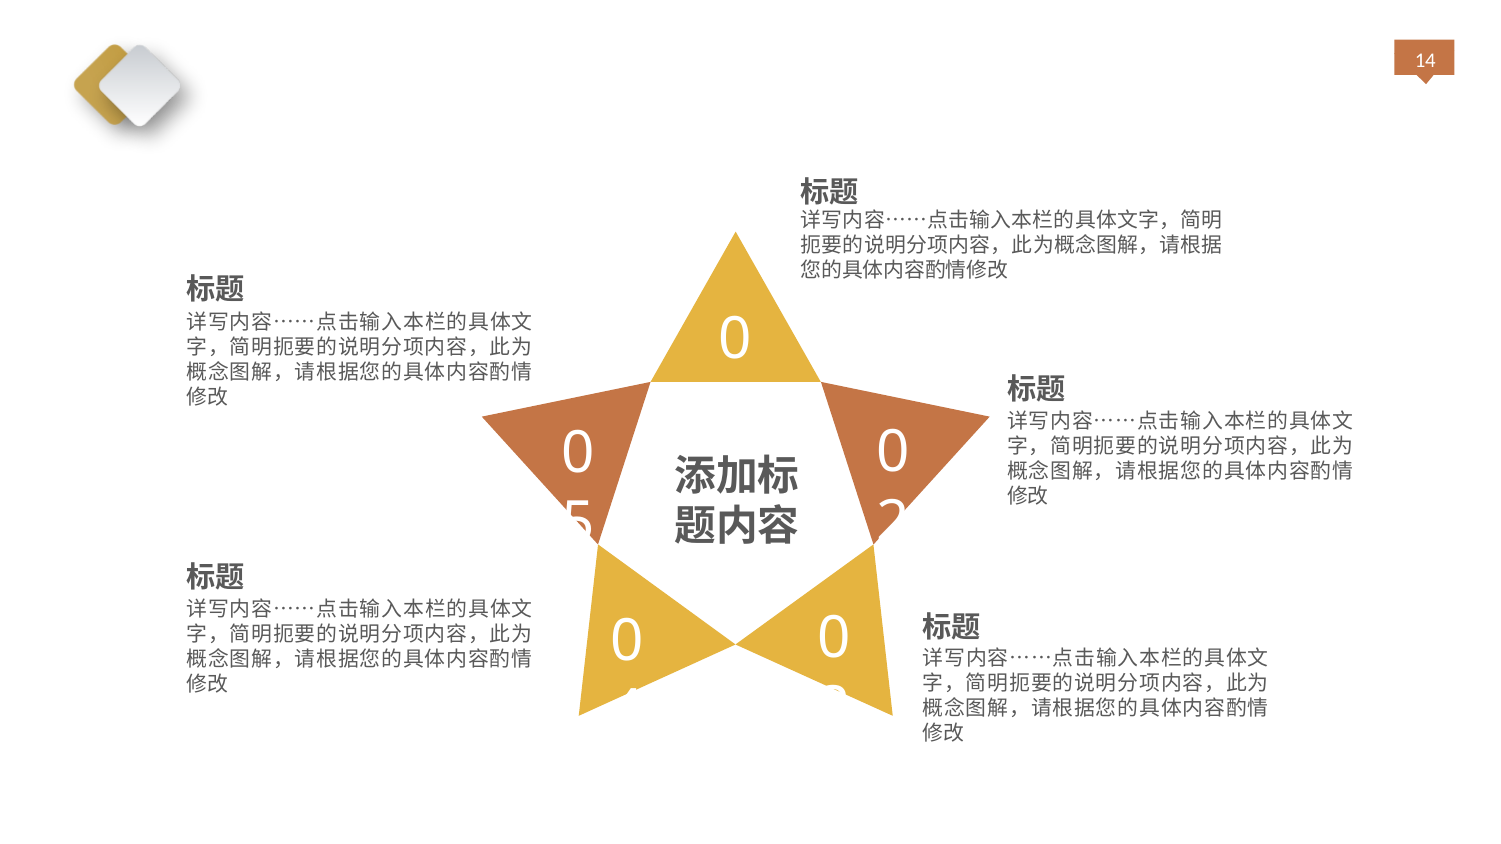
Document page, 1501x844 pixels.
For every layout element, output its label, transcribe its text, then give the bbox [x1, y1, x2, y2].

text_box 05 [549, 414, 608, 555]
text_box 标题 [1007, 370, 1215, 406]
text_box 标题 [922, 608, 1130, 644]
text_box 详写内容……点击输入本栏的具体文字，简明扼要的说明分项内容，此为概念图解，请根据您的具体内容酌情修改 [922, 644, 1269, 745]
text_box 详写内容……点击输入本栏的具体文字，简明扼要的说明分项内容，此为概念图解，请根据您的具体内容酌情修改 [186, 308, 533, 409]
picture [89, 35, 190, 136]
text_box [578, 551, 735, 716]
text_box 03 [804, 599, 864, 740]
text_box 02 [863, 412, 923, 553]
text_box [735, 551, 893, 716]
text_box [481, 381, 651, 514]
text_box 标题 [186, 270, 364, 306]
text_box [820, 381, 990, 513]
text_box 详写内容……点击输入本栏的具体文字，简明扼要的说明分项内容，此为概念图解，请根据您的具体内容酌情修改 [1007, 407, 1354, 508]
text_box 详写内容……点击输入本栏的具体文字，简明扼要的说明分项内容，此为概念图解，请根据您的具体内容酌情修改 [800, 206, 1223, 282]
text_box 详写内容……点击输入本栏的具体文字，简明扼要的说明分项内容，此为概念图解，请根据您的具体内容酌情修改 [186, 595, 533, 696]
text_box 标题 [186, 558, 384, 594]
text_box 01 [706, 300, 765, 441]
text_box 标题 [800, 173, 1008, 209]
text_box 添加标题内容 [655, 449, 819, 550]
text_box 04 [598, 601, 657, 742]
text_box [651, 231, 821, 382]
